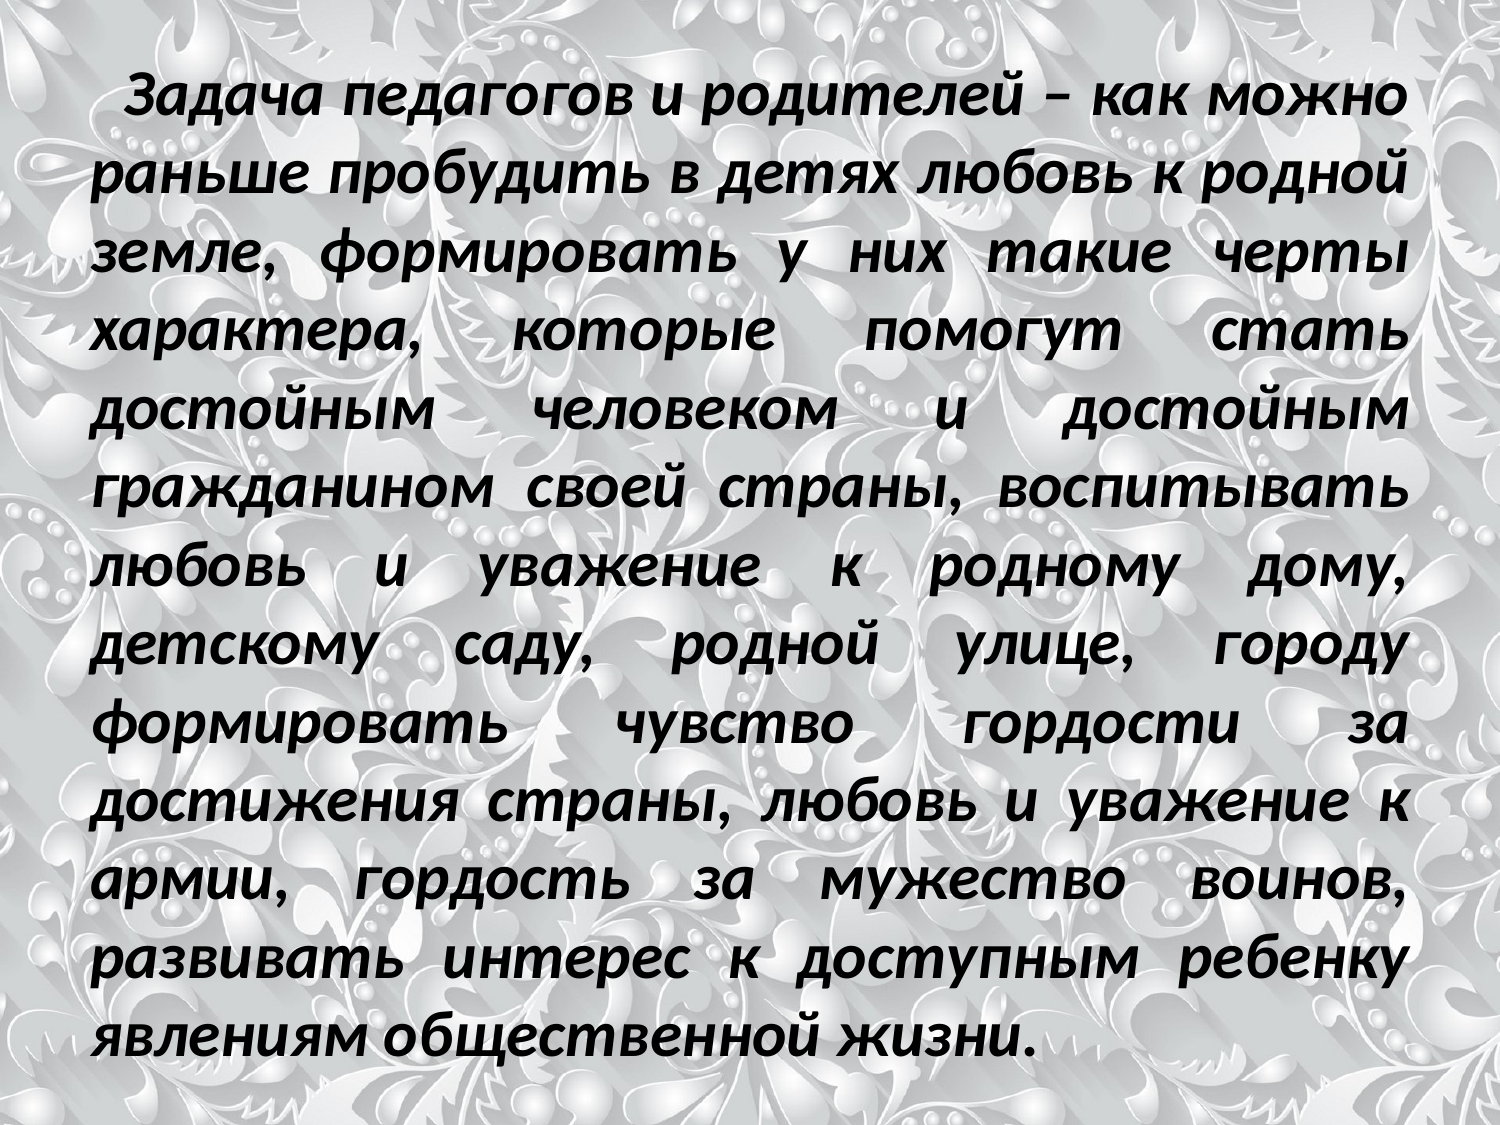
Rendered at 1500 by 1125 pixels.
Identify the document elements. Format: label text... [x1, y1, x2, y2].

picture [0, 0, 1500, 1125]
list Задача педагогов и родителей – как можно раньше пробудить в детях любовь к родной земле, формировать у них такие черты характера, которые помогут стать достойным человеком и достойным гражданином своей страны, воспитывать любовь и уважение к родному дому, детскому саду, родной улице, городу формировать чувство гордости за достижения страны, любовь и уважение к армии, гордость за мужество воинов, развивать интерес к доступным ребенку явлениям общественной жизни. [75, 42, 1425, 1083]
